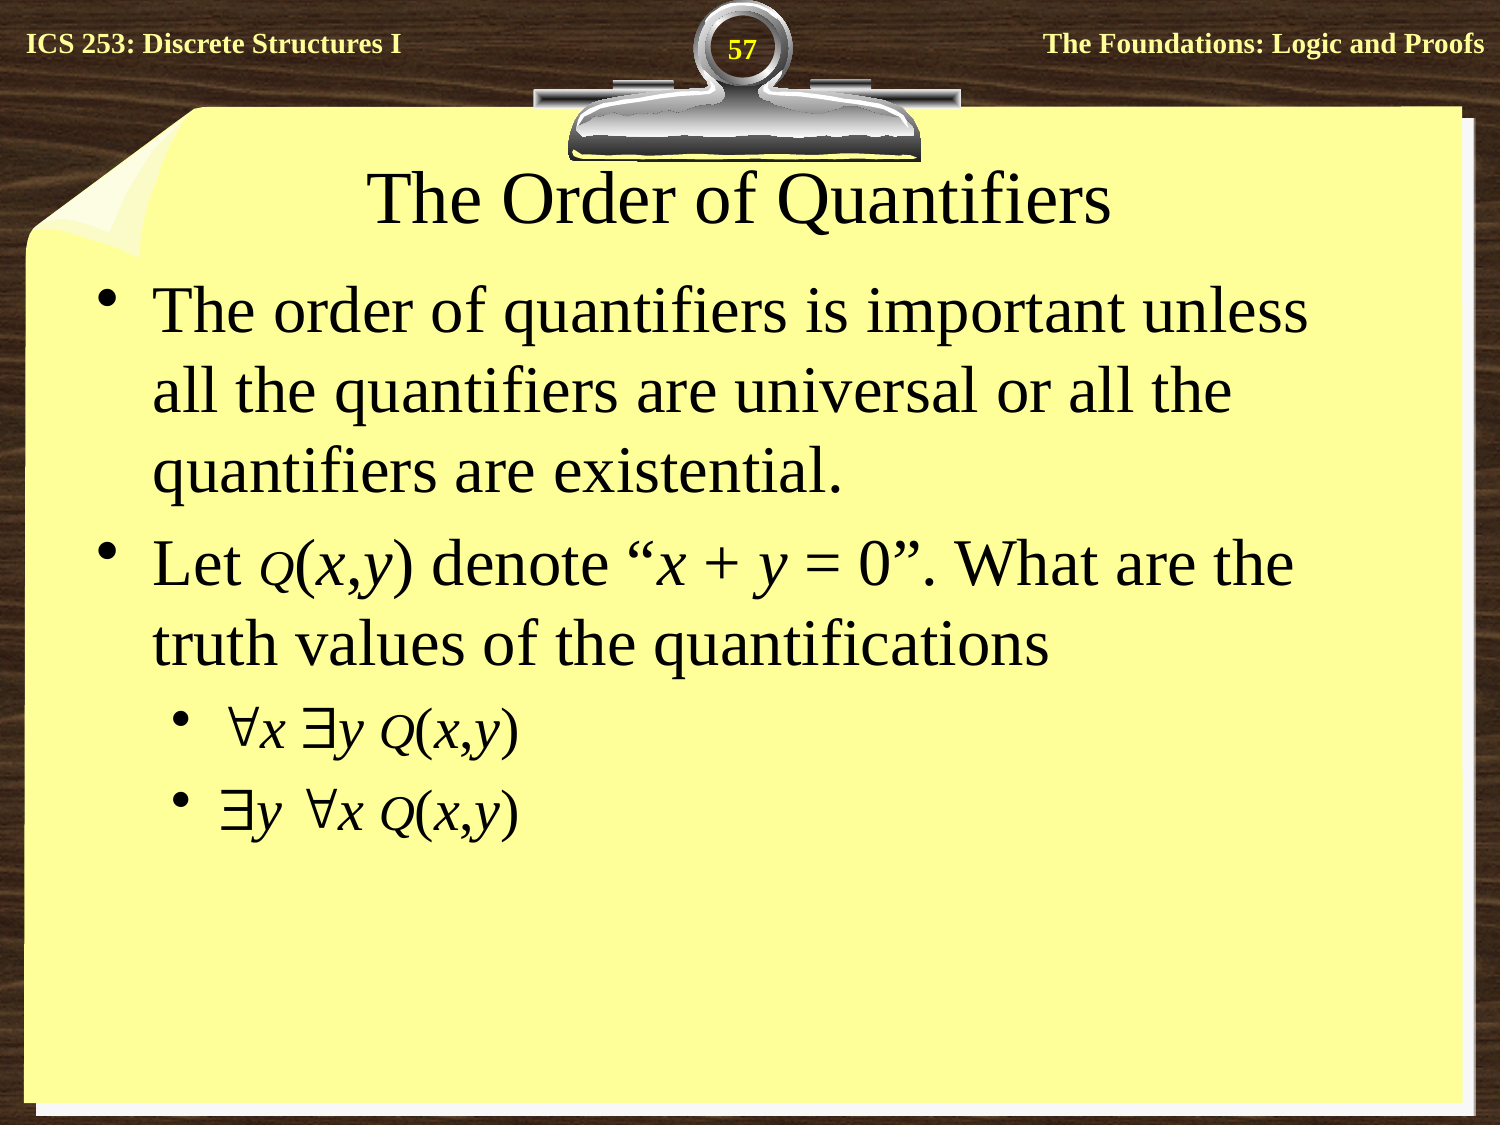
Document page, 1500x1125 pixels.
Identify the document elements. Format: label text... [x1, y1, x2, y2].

slide_number 57 [712, 6, 1105, 90]
title The Order of Quantifiers [77, 140, 1403, 246]
list The order of quantifiers is important unless all the quantifiers are universal or all the quantifiers are existential. Let Q(x,y) denote “x + y = 0”. What are the truth values of the quantifications x y Q(x,y) y x Q(x,y) [81, 257, 1405, 1079]
picture [0, 0, 1500, 1125]
